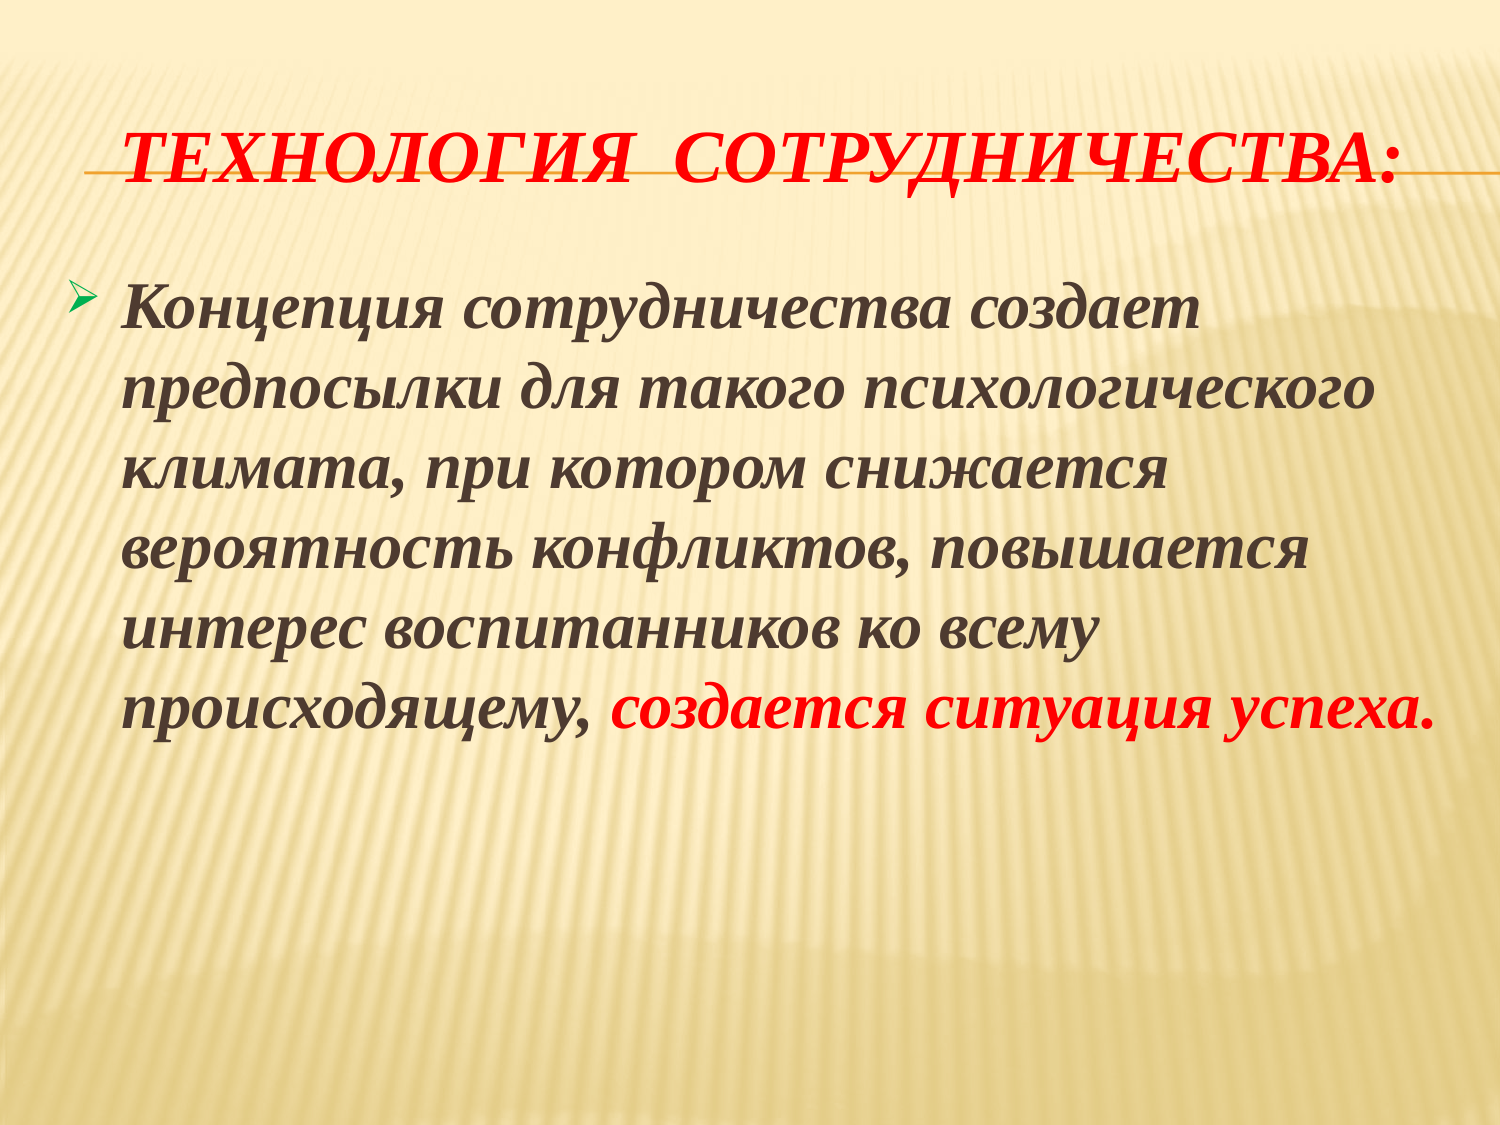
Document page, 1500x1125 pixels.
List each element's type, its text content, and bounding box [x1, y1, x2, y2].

title Технология сотрудничества: [50, 0, 1475, 254]
list Концепция сотрудничества создает предпосылки для такого психологического климата, при котором снижается вероятность конфликтов, повышается интерес воспитанников ко всему происходящему, создается ситуация успеха. [50, 254, 1475, 998]
